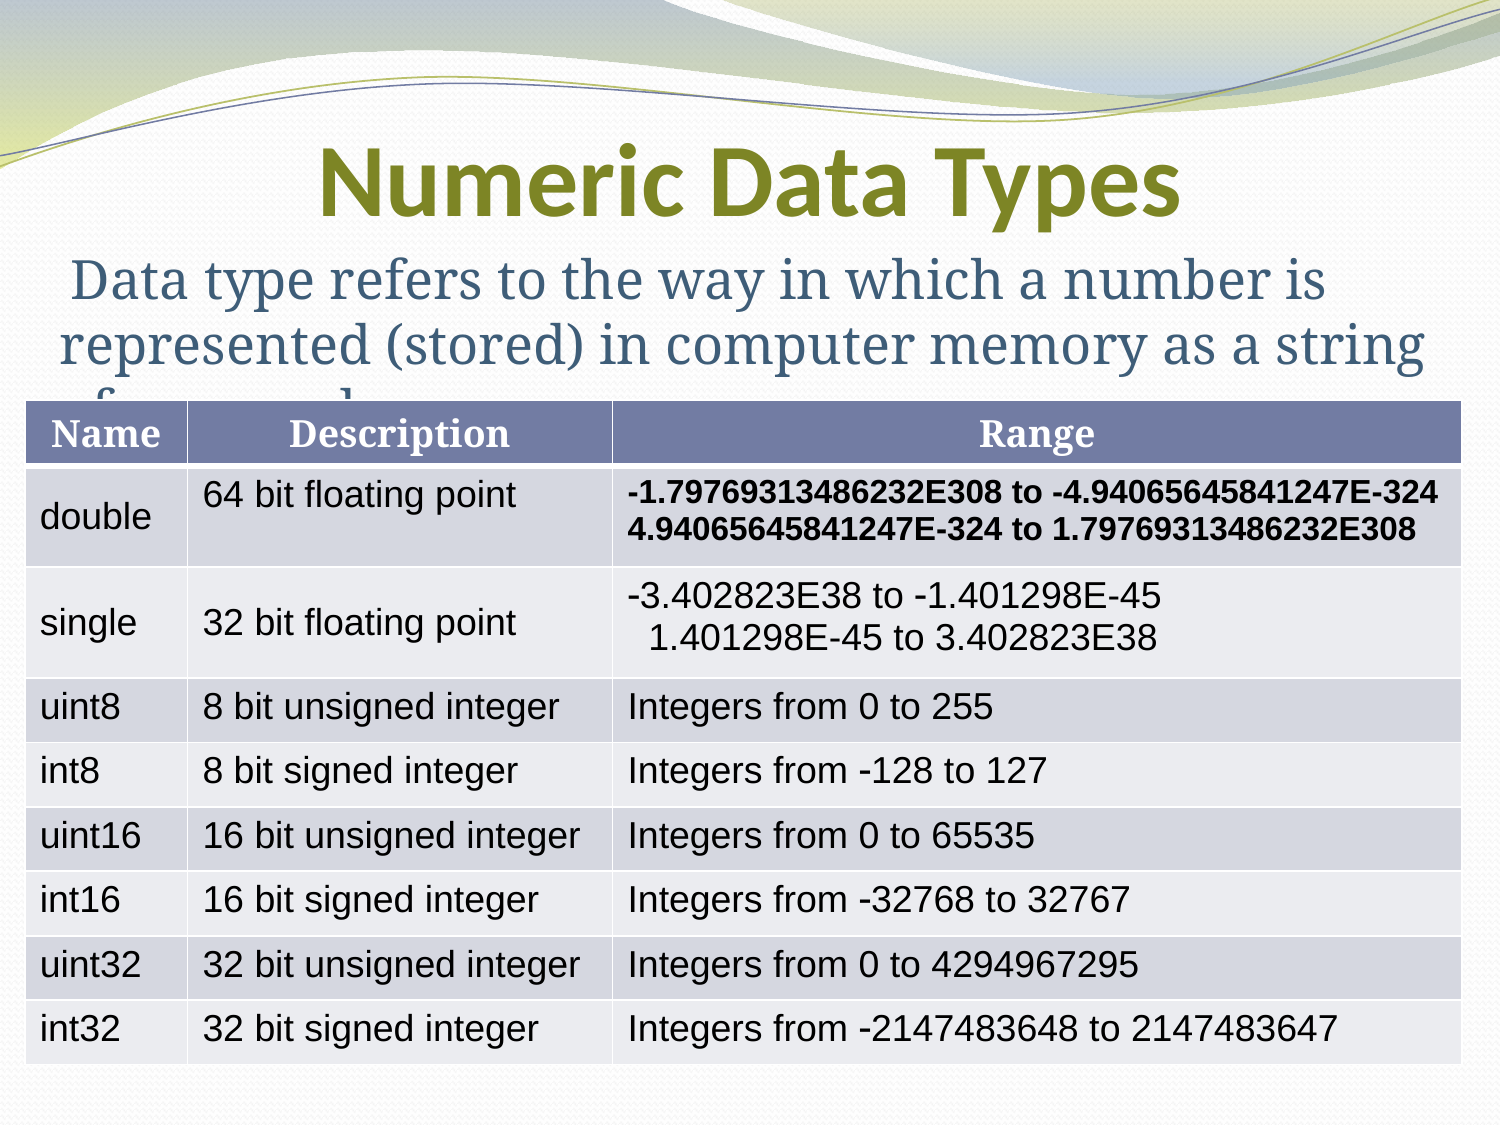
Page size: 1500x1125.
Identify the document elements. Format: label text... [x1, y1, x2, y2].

table_cell 32 bit signed integer [188, 1001, 612, 1064]
table_cell 8 bit unsigned integer [188, 679, 612, 742]
table_cell uint8 [26, 679, 187, 742]
table_cell 32 bit floating point [188, 568, 612, 677]
table_cell Integers from 0 to 4294967295 [613, 937, 1461, 999]
table_cell uint16 [26, 808, 187, 870]
table_cell 16 bit signed integer [188, 872, 612, 935]
table_cell int32 [26, 1001, 187, 1064]
table_cell Integers from -32768 to 32767 [613, 872, 1461, 935]
table_cell 16 bit unsigned integer [188, 808, 612, 870]
table_cell Integers from -128 to 127 [613, 743, 1461, 806]
table_header Name [26, 401, 187, 463]
table_cell Integers from 0 to 65535 [613, 808, 1461, 870]
table_cell int16 [26, 872, 187, 935]
table_cell double [26, 469, 187, 566]
table_cell int8 [26, 743, 187, 806]
table_cell uint32 [26, 937, 187, 999]
table_header Range [613, 401, 1461, 463]
list Data type refers to the way in which a number is represented (stored) in computer memory as a string of ones and zeros. [0, 237, 1500, 450]
table_cell Integers from -2147483648 to 2147483647 [613, 1001, 1461, 1064]
table_cell 32 bit unsigned integer [188, 937, 612, 999]
title Numeric Data Types [75, 50, 1425, 237]
table_cell -3.402823E38 to -1.401298E-45 1.401298E-45 to 3.402823E38 [613, 568, 1461, 677]
table_cell single [26, 568, 187, 677]
table_cell Integers from 0 to 255 [613, 679, 1461, 742]
table_cell -1.79769313486232E308 to -4.94065645841247E-324 4.94065645841247E-324 to 1.79769313486232E308 [613, 469, 1461, 566]
table_header Description [188, 401, 612, 463]
table_cell 64 bit floating point [188, 469, 612, 566]
table_cell 8 bit signed integer [188, 743, 612, 806]
